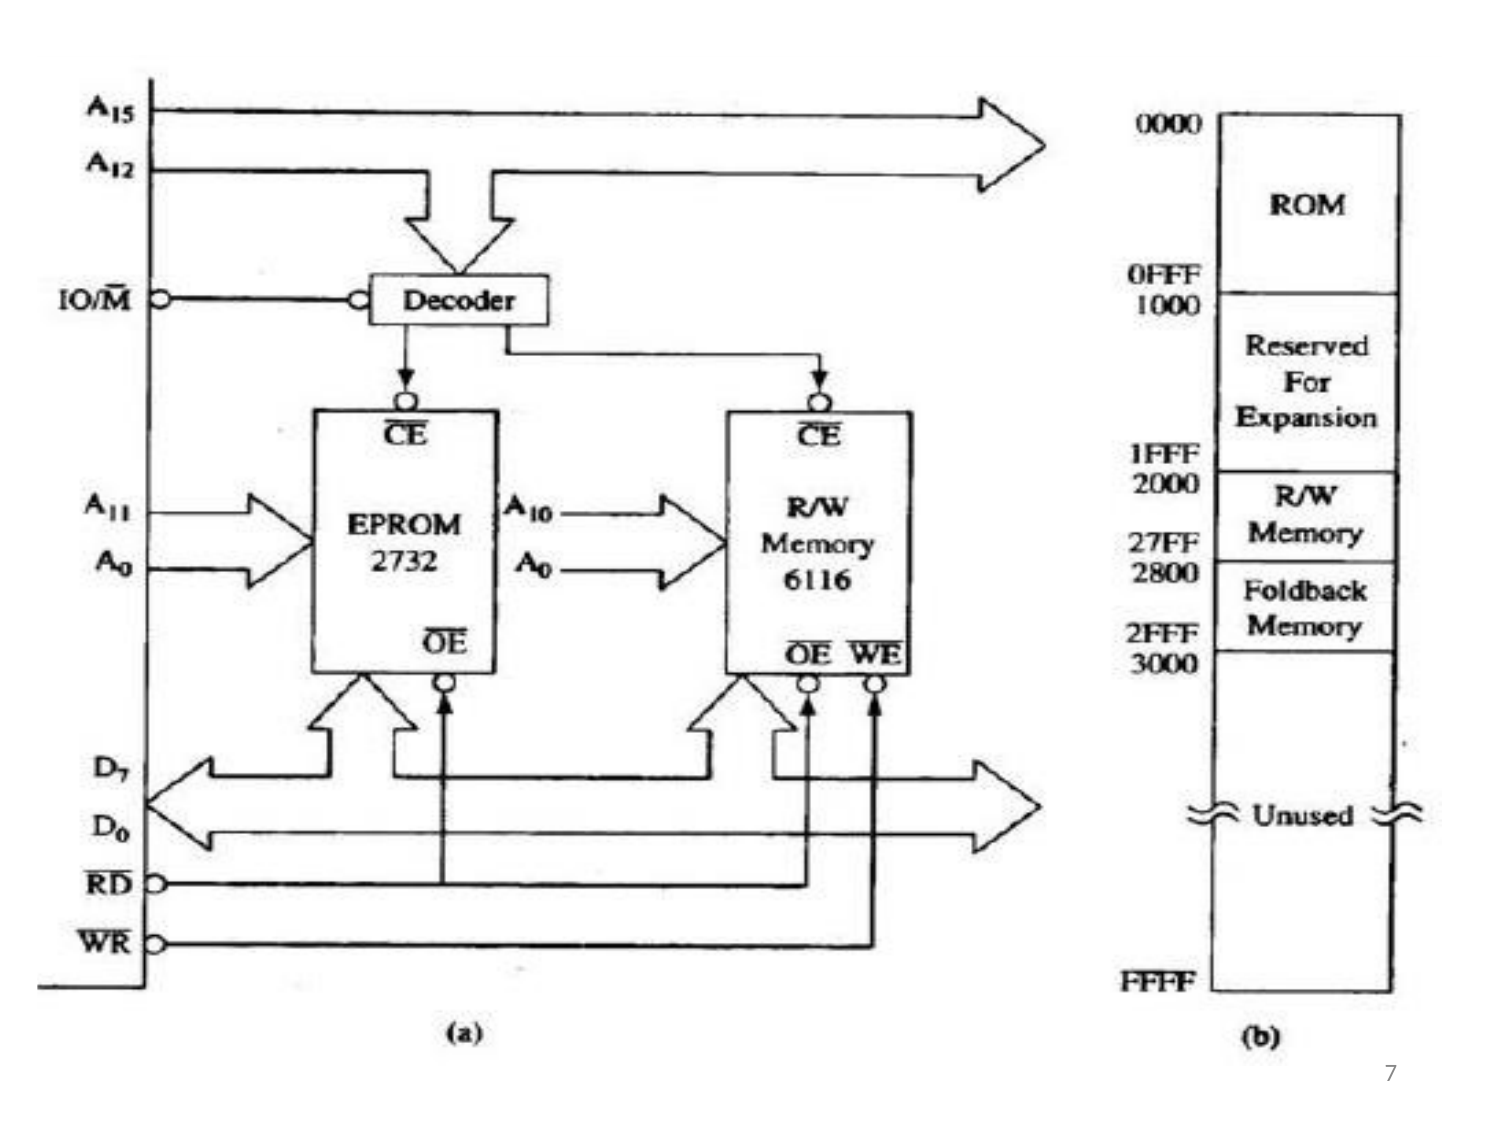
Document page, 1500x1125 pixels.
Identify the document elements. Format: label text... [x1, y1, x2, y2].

slide_number 10 [1380, 1060, 1415, 1125]
text_box [37, 55, 1442, 1066]
